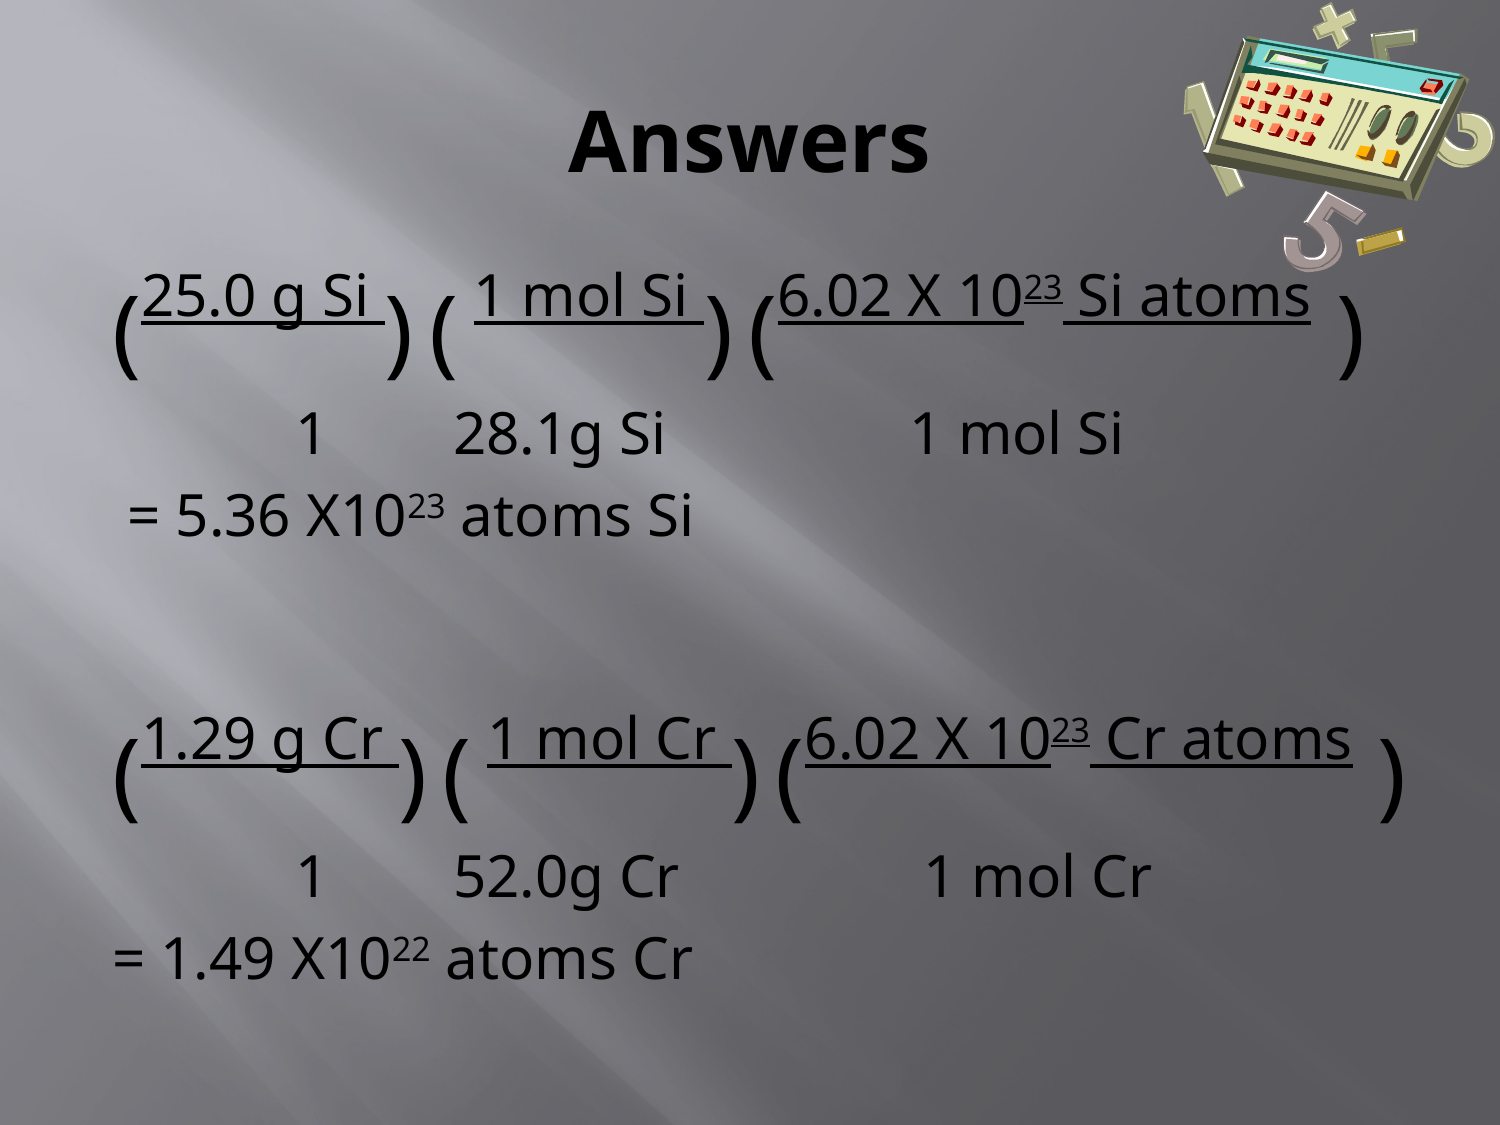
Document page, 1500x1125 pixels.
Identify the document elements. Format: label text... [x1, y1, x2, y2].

list (25.0 g Si ) ( 1 mol Si ) (6.02 X 1023 Si atoms ) 1 28.1g Si 1 mol Si = 5.36 X1023 atoms Si (1.29 g Cr ) ( 1 mol Cr ) (6.02 X 1023 Cr atoms ) 1 52.0g Cr 1 mol Cr = 1.49 X1022 atoms Cr [75, 212, 1463, 1035]
picture [1183, 0, 1500, 278]
title Answers [75, 45, 1183, 212]
